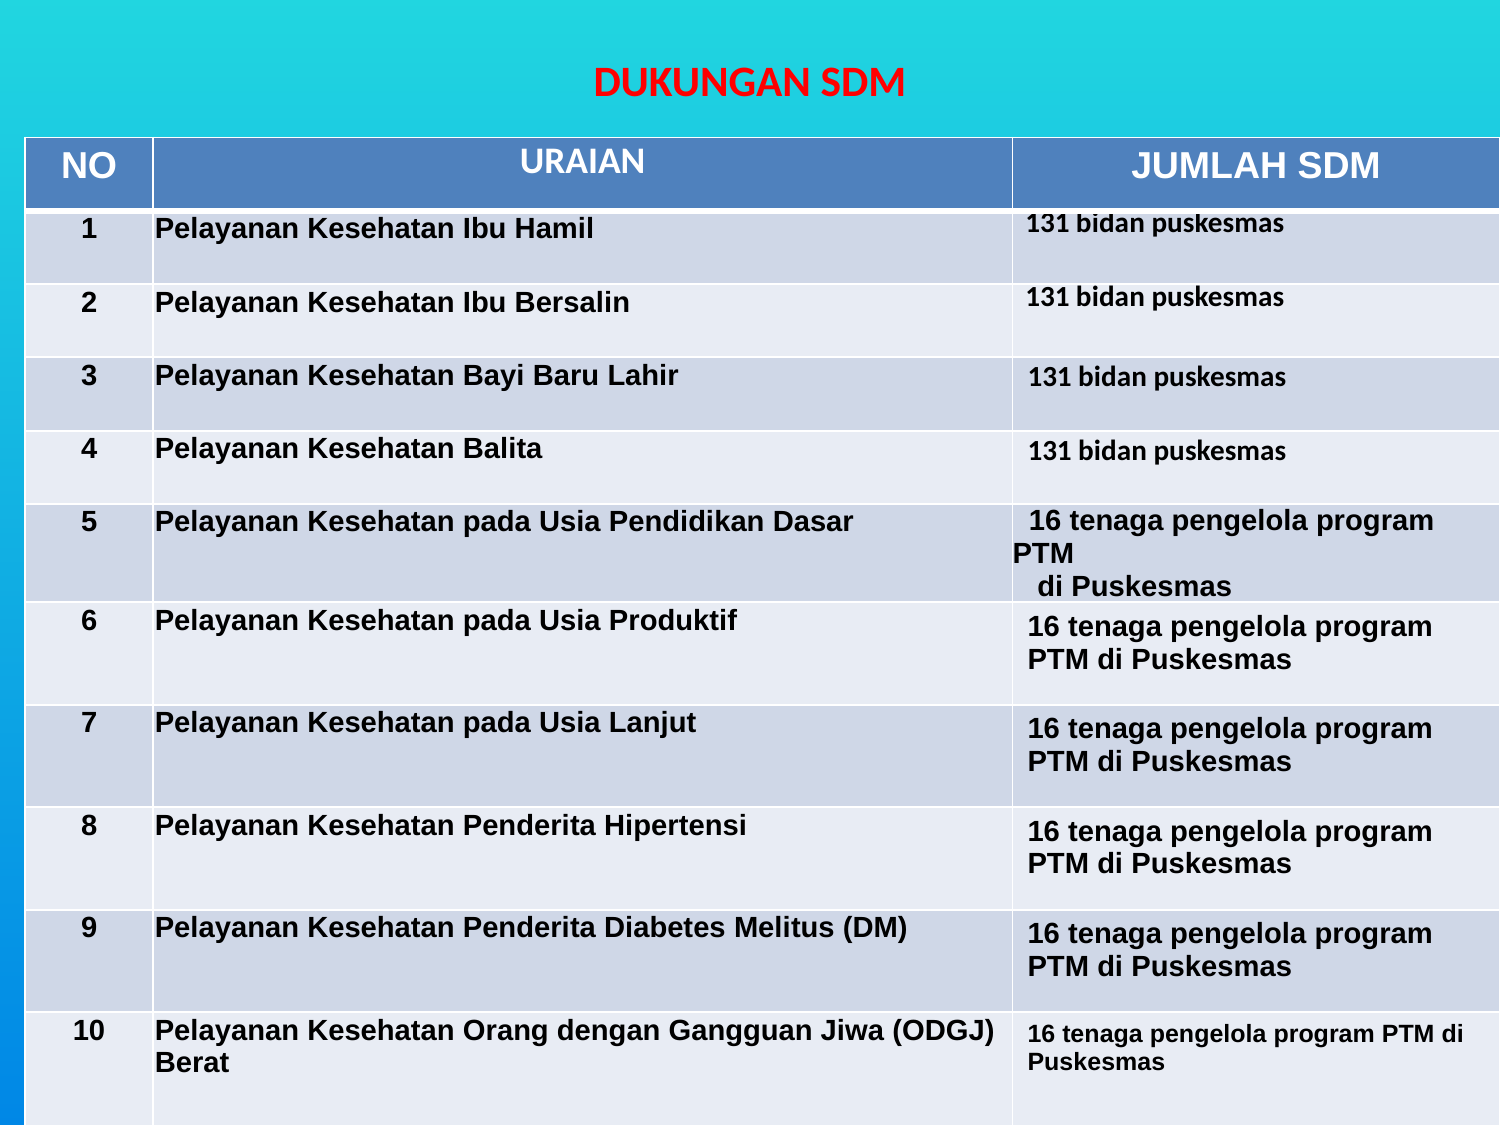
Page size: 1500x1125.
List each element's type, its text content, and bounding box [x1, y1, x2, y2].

table_cell 16 tenaga pengelola program PTM di Puskesmas [1013, 808, 1499, 909]
table_header URAIAN [154, 138, 1012, 208]
table_cell 1 [26, 214, 152, 283]
table_cell 10 [26, 1013, 152, 1125]
table_cell Pelayanan Kesehatan pada Usia Pendidikan Dasar [154, 505, 1012, 601]
table_cell Pelayanan Kesehatan Bayi Baru Lahir [154, 358, 1012, 430]
table_cell Pelayanan Kesehatan Orang dengan Gangguan Jiwa (ODGJ) Berat [154, 1013, 1012, 1125]
table_header NO [26, 138, 152, 208]
table_cell 16 tenaga pengelola program PTM di Puskesmas [1013, 911, 1499, 1011]
table_cell 131 bidan puskesmas [1013, 358, 1499, 430]
table_cell Pelayanan Kesehatan Balita [154, 432, 1012, 503]
table_cell 131 bidan puskesmas [1013, 285, 1499, 356]
table_cell 131 bidan puskesmas [1013, 214, 1499, 283]
table_cell 16 tenaga pengelola program PTM di Puskesmas [1013, 505, 1499, 601]
table_cell 3 [26, 358, 152, 430]
table_cell 7 [26, 706, 152, 806]
table_cell 2 [26, 285, 152, 356]
table_cell 16 tenaga pengelola program PTM di Puskesmas [1013, 706, 1499, 806]
table_cell Pelayanan Kesehatan Penderita Hipertensi [154, 808, 1012, 909]
table_cell 16 tenaga pengelola program PTM di Puskesmas [1013, 603, 1499, 704]
table_cell 8 [26, 808, 152, 909]
table_cell 131 bidan puskesmas [1013, 432, 1499, 503]
table_cell Pelayanan Kesehatan pada Usia Lanjut [154, 706, 1012, 806]
table_cell Pelayanan Kesehatan Ibu Bersalin [154, 285, 1012, 356]
title DUKUNGAN SDM [75, 45, 1425, 113]
table_header JUMLAH SDM [1013, 138, 1499, 208]
table_cell 5 [26, 505, 152, 601]
table_cell Pelayanan Kesehatan pada Usia Produktif [154, 603, 1012, 704]
table_cell 9 [26, 911, 152, 1011]
table_cell 16 tenaga pengelola program PTM di Puskesmas [1013, 1013, 1499, 1125]
table_cell Pelayanan Kesehatan Penderita Diabetes Melitus (DM) [154, 911, 1012, 1011]
table_cell 6 [26, 603, 152, 704]
table_cell Pelayanan Kesehatan Ibu Hamil [154, 214, 1012, 283]
table_cell 4 [26, 432, 152, 503]
